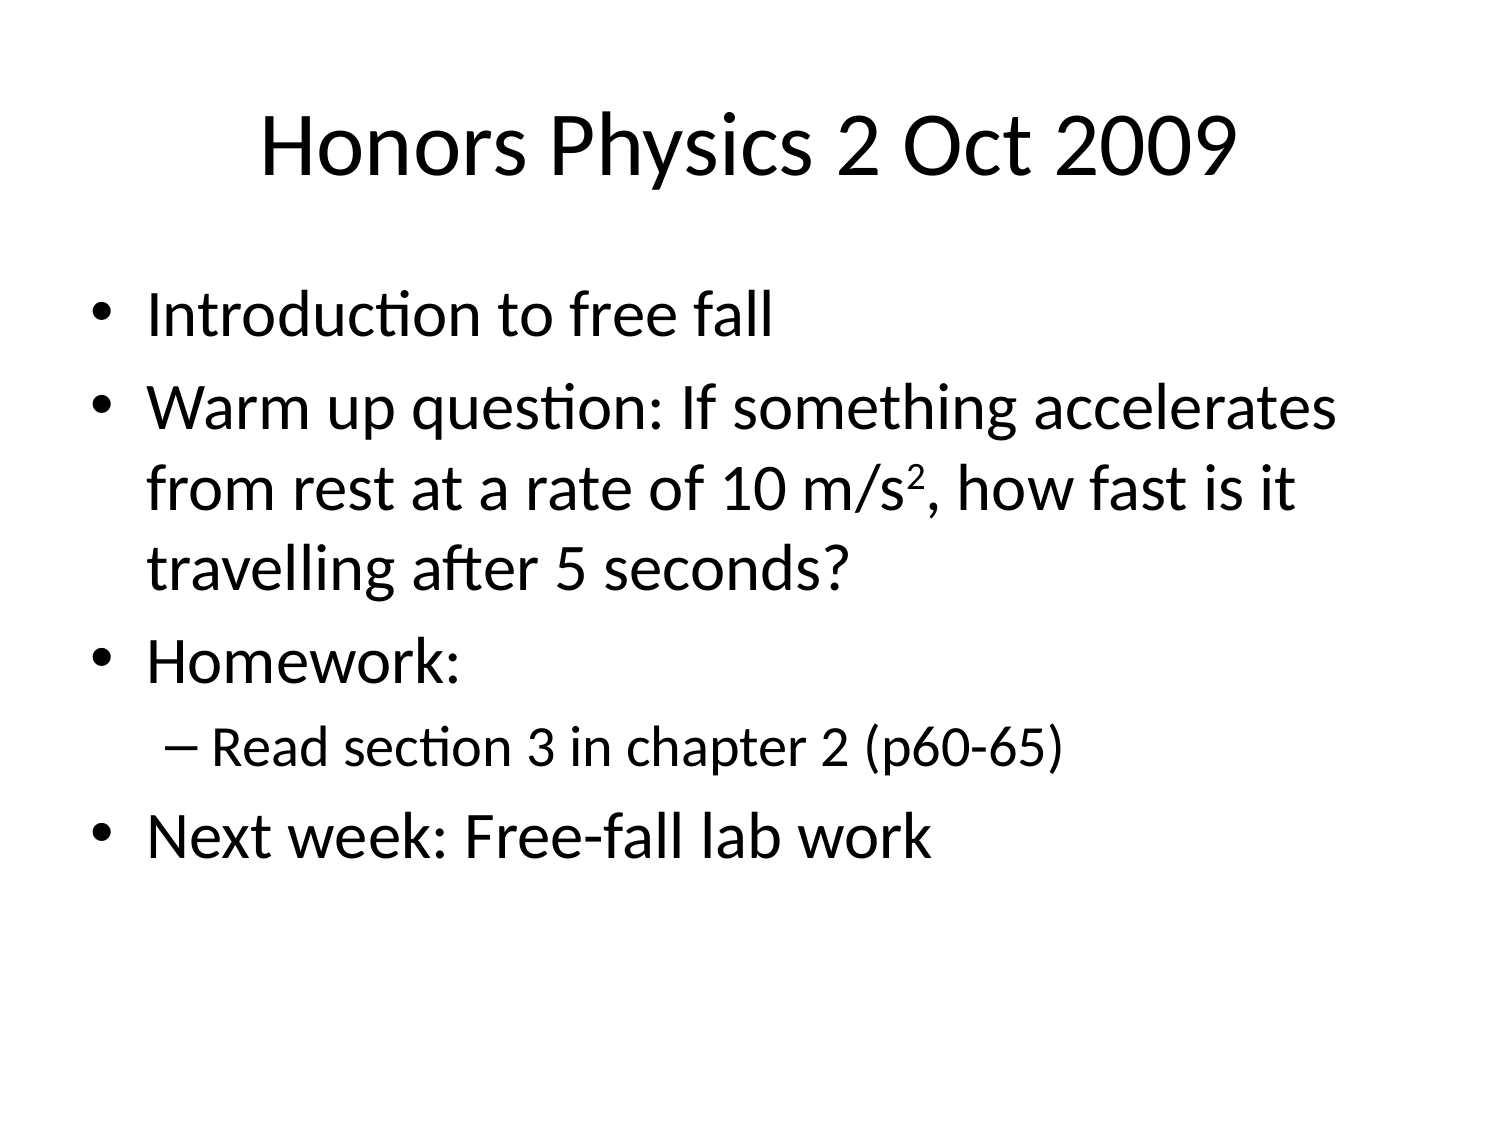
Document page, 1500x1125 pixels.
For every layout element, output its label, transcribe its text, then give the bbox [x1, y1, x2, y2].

title Honors Physics 2 Oct 2009 [75, 45, 1425, 233]
list Introduction to free fall Warm up question: If something accelerates from rest at a rate of 10 m/s2, how fast is it travelling after 5 seconds? Homework: Read section 3 in chapter 2 (p60-65) Next week: Free-fall lab work [75, 262, 1425, 1005]
